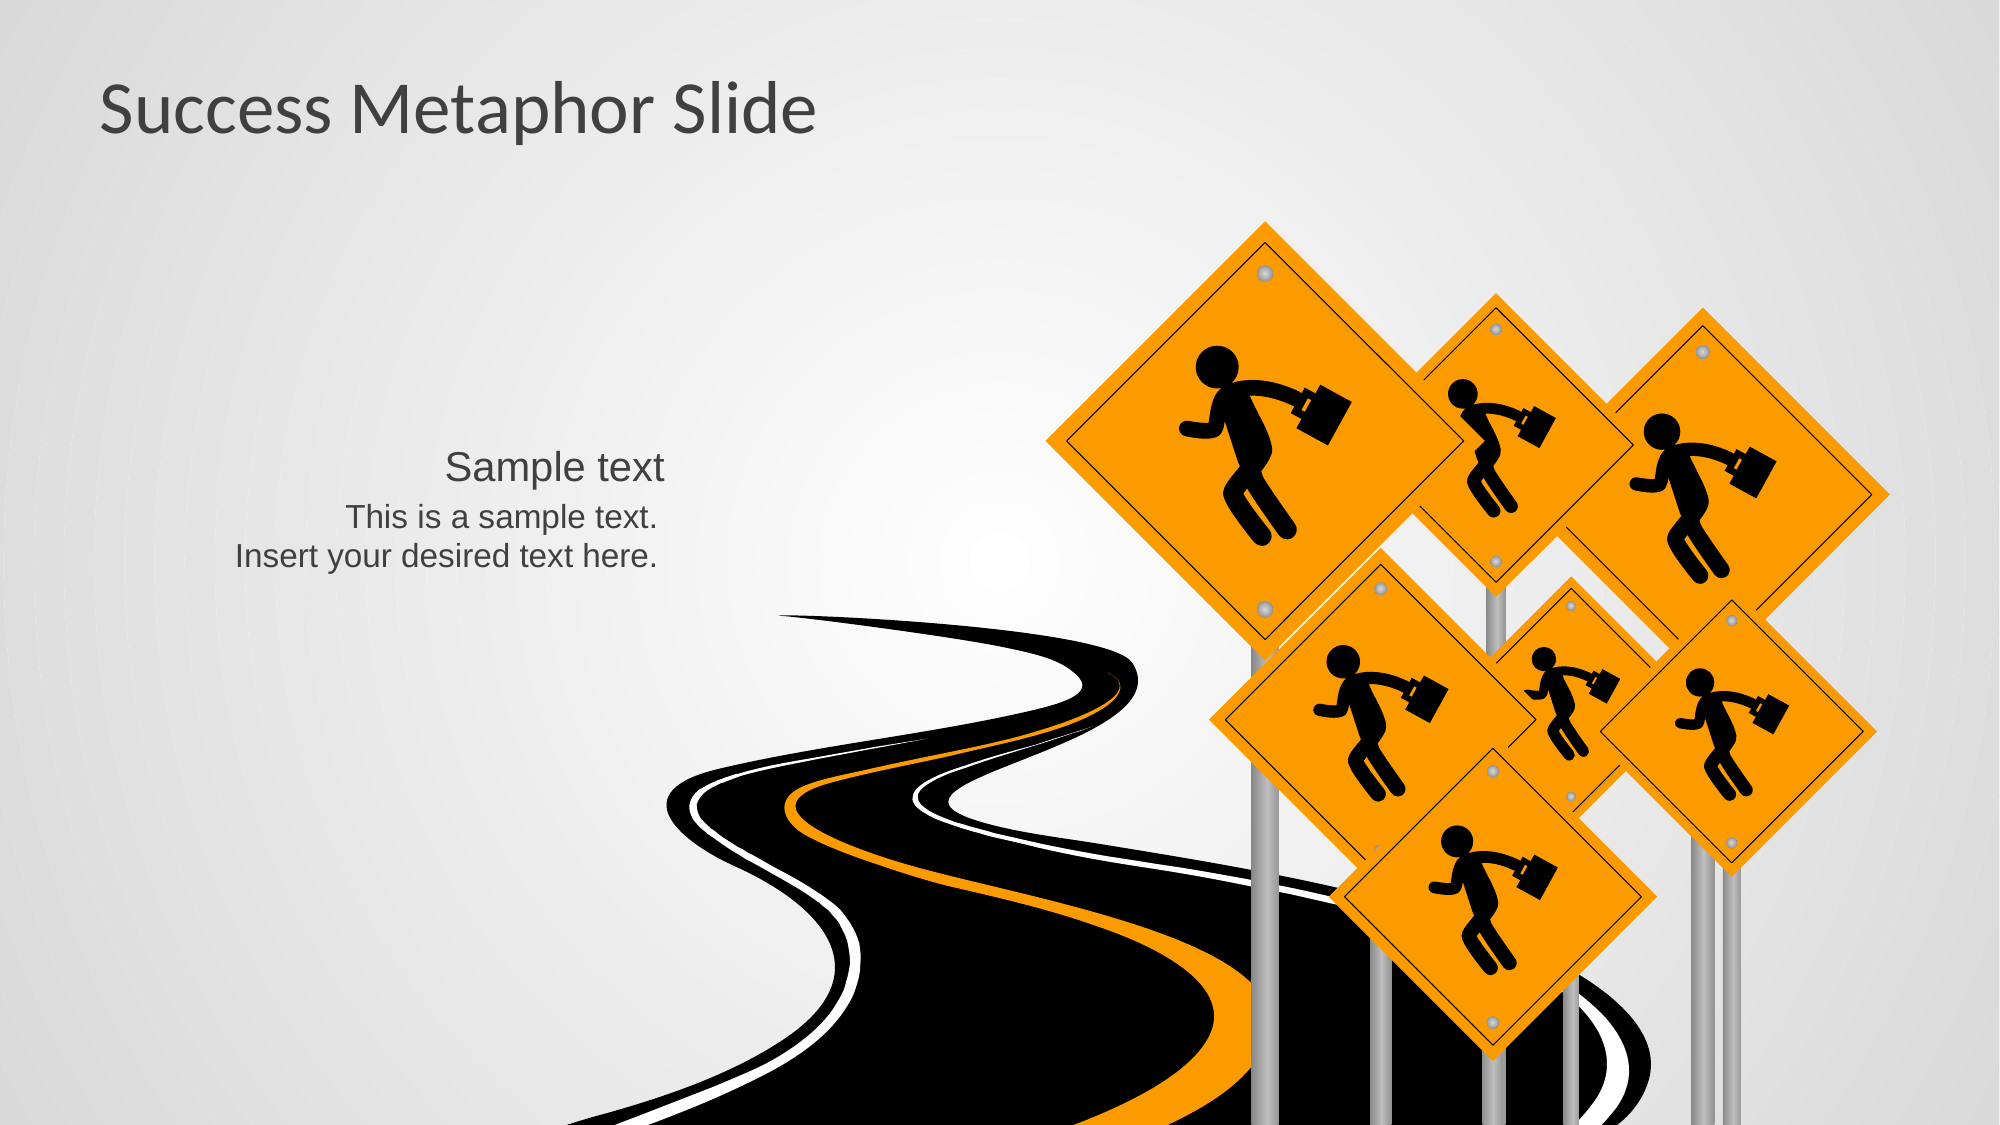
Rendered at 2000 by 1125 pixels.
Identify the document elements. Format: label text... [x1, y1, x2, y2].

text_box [1109, 265, 1836, 1125]
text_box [562, 615, 1104, 1125]
text_box This is a sample text. Insert your desired text here. [219, 498, 674, 582]
title Success Metaphor Slide [99, 45, 1900, 162]
text_box Sample text [212, 432, 680, 498]
